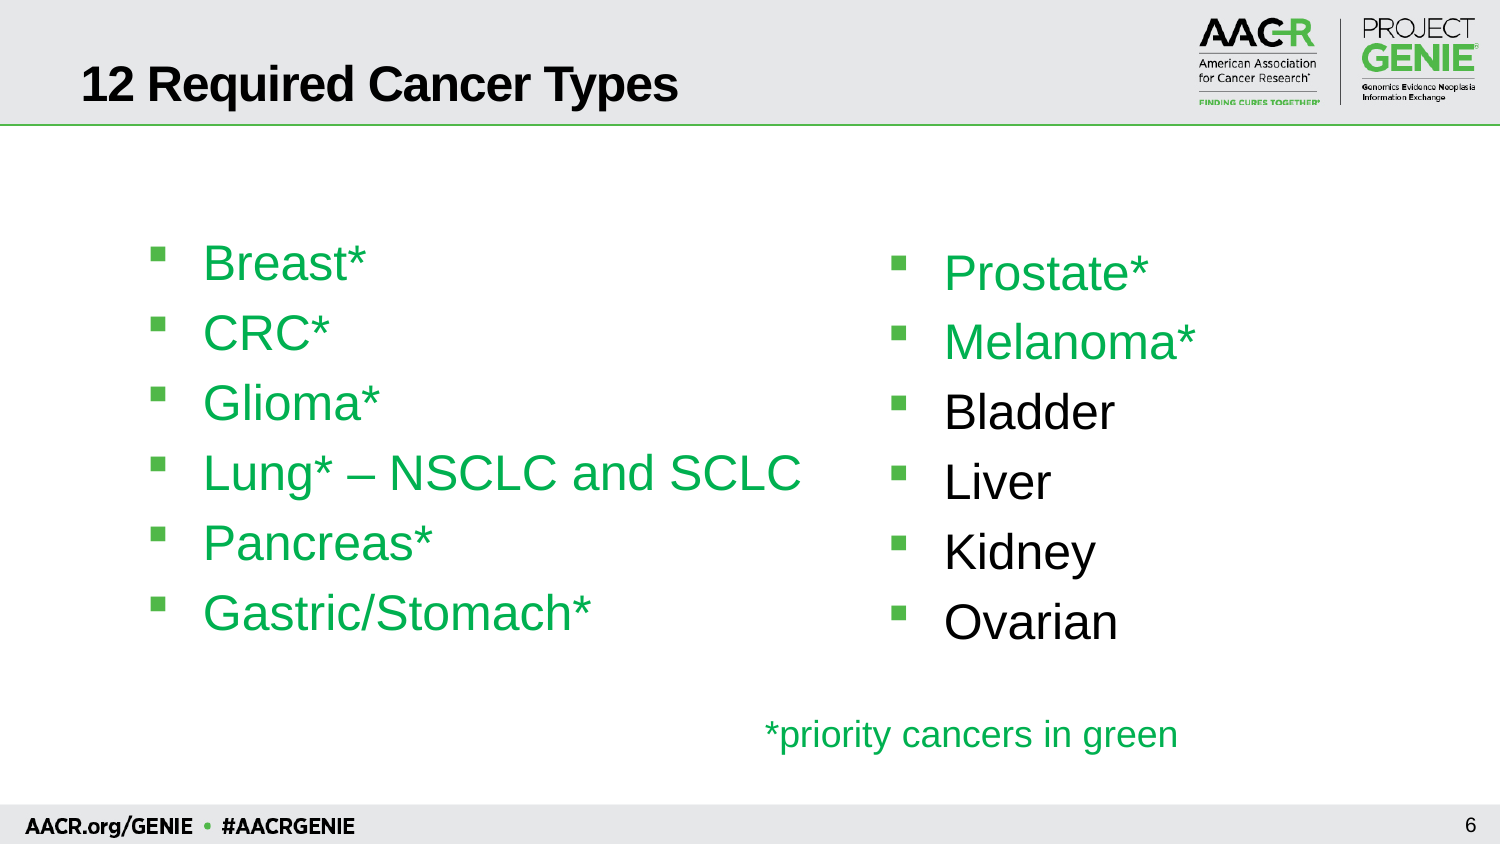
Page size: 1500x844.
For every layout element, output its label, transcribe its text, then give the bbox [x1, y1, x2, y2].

picture [0, 0, 1500, 844]
text_box Prostate* Melanoma* Bladder Liver Kidney Ovarian [872, 162, 1500, 844]
text_box *priority cancers in green [749, 702, 1240, 763]
title 12 Required Cancer Types [65, 2, 1018, 120]
list Breast* CRC* Glioma* Lung* – NSCLC and SCLC Pancreas* Gastric/Stomach* [131, 222, 872, 791]
